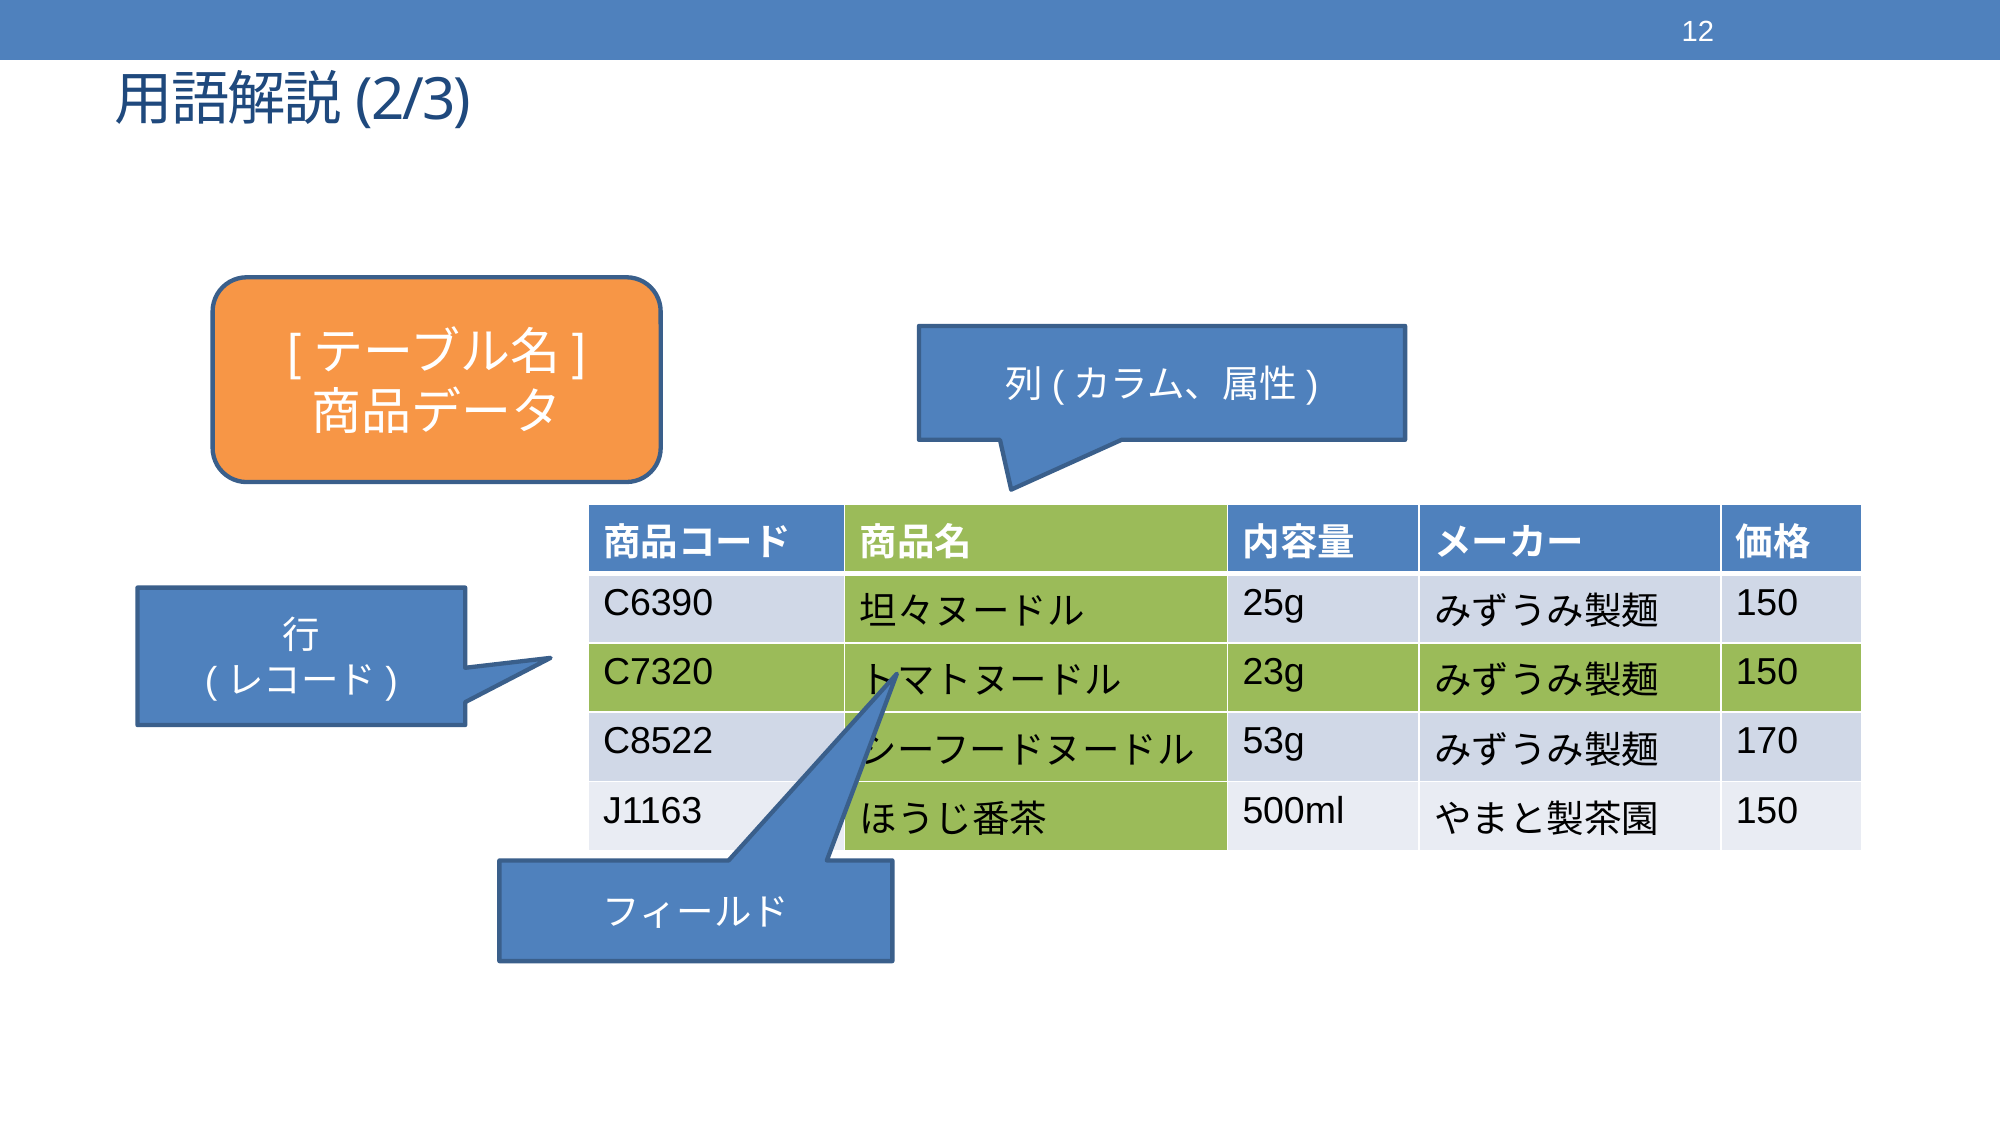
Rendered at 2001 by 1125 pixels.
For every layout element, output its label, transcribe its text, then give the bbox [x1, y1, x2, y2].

table_cell トマトヌードル [845, 644, 1227, 711]
table_cell 500ml [1228, 782, 1418, 850]
table_cell 150 [1722, 644, 1861, 711]
slide_number 12 [1666, 3, 1900, 57]
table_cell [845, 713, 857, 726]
table_cell 150 [1722, 782, 1861, 850]
table_header 商品コード [589, 505, 844, 571]
table_cell やまと製茶園 [1420, 782, 1720, 850]
table_header 内容量 [1228, 505, 1418, 571]
table_cell 23g [1228, 644, 1418, 711]
table_cell J1163 [834, 824, 844, 850]
table_cell J1163 [589, 782, 795, 850]
table_cell みずうみ製麺 [1420, 576, 1720, 642]
table_cell ほうじ番茶 [845, 782, 1227, 850]
text_box フィールド [497, 671, 899, 964]
text_box 列(カラム、属性) [916, 323, 1408, 492]
table_cell C8522 [589, 713, 844, 781]
table_cell 25g [1228, 576, 1418, 642]
table_cell 150 [1722, 576, 1861, 642]
table_cell シーフードヌードル [860, 713, 1227, 781]
table_header 商品名 [845, 505, 1227, 571]
table_cell C6390 [589, 576, 844, 642]
table_cell 坦々ヌードル [845, 576, 1227, 642]
text_box [テーブル名] 商品データ [210, 275, 663, 485]
table_cell 53g [1228, 713, 1418, 781]
table_cell 170 [1722, 713, 1861, 781]
text_box 行 (レコード) [135, 585, 553, 728]
list [99, 149, 1900, 1063]
table_cell みずうみ製麺 [1420, 644, 1720, 711]
table_header メーカー [1420, 505, 1720, 571]
table_cell みずうみ製麺 [1420, 713, 1720, 781]
table_header 価格 [1722, 505, 1861, 571]
title 用語解説(2/3) [99, 59, 1900, 133]
table_cell C7320 [589, 644, 844, 711]
